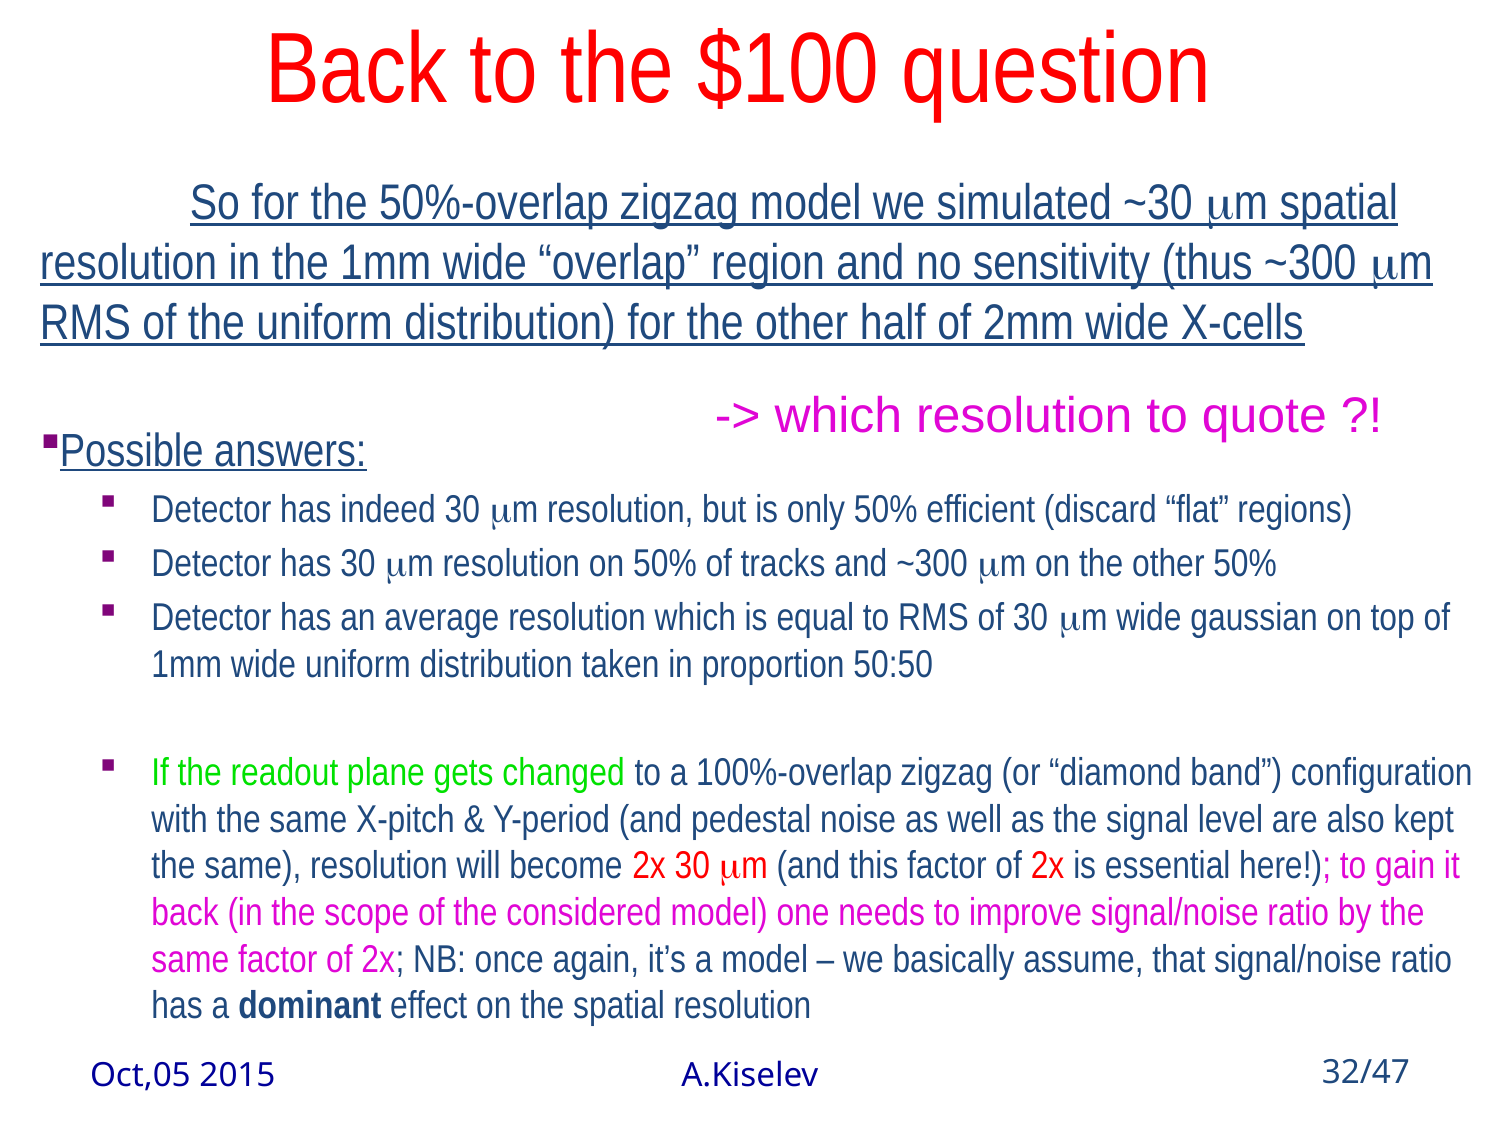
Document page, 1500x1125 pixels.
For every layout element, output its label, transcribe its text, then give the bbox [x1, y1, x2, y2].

slide_number 32/47 [1074, 1042, 1425, 1103]
footer A.Kiselev [512, 1042, 988, 1103]
text_box Possible answers: Detector has indeed 30 mm resolution, but is only 50% efficient (discard “flat” regions) Detector has 30 mm resolution on 50% of tracks and ~300 mm on the other 50% Detector has an average resolution which is equal to RMS of 30 mm wide gaussian on top of 1mm wide uniform distribution taken in proportion 50:50 If the readout plane gets changed to a 100%-overlap zigzag (or “diamond band”) configuration with the same X-pitch & Y-period (and pedestal noise as well as the signal level are also kept the same), resolution will become 2x 30 mm (and this factor of 2x is essential here!); to gain it back (in the scope of the considered model) one needs to improve signal/noise ratio by the same factor of 2x; NB: once again, it’s a model – we basically assume, that signal/noise ratio has a dominant effect on the spatial resolution [24, 412, 1500, 1038]
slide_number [75, 1042, 425, 1103]
title Back to the $100 question [0, 0, 1500, 125]
text_box -> which resolution to quote ?! [699, 374, 1425, 450]
text_box So for the 50%-overlap zigzag model we simulated ~30 mm spatial resolution in the 1mm wide “overlap” region and no sensitivity (thus ~300 mm RMS of the uniform distribution) for the other half of 2mm wide X-cells [24, 162, 1475, 375]
